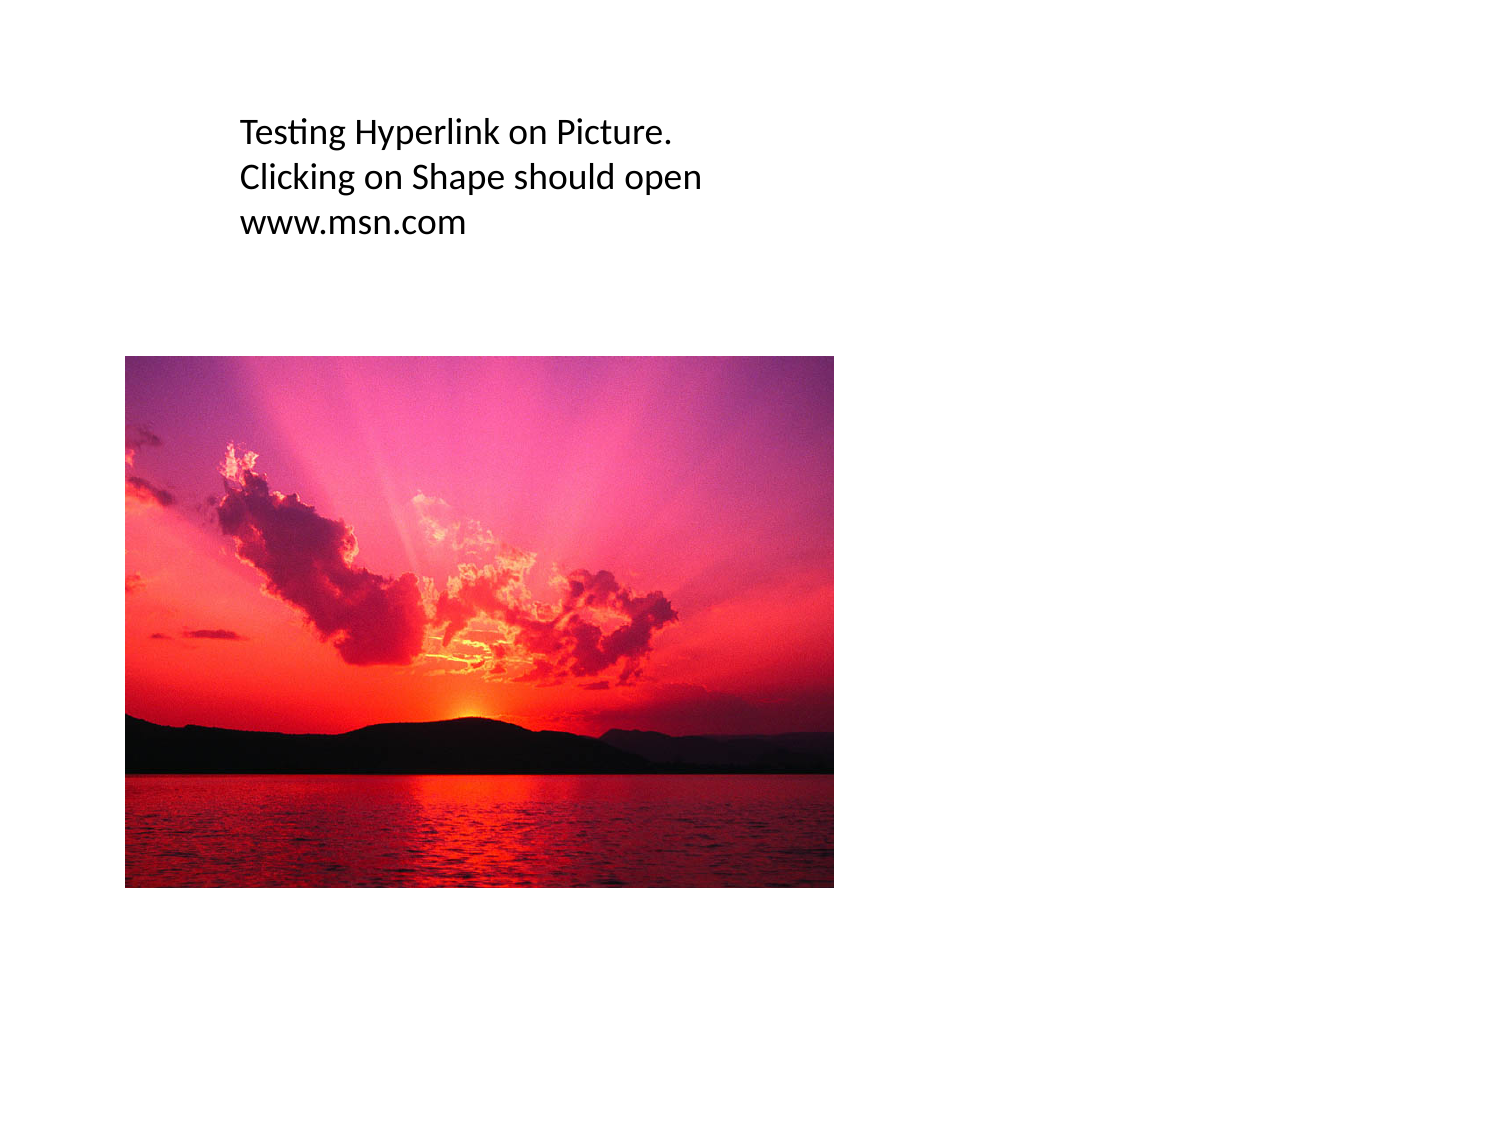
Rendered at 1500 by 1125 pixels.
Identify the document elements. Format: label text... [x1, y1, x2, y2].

picture [124, 355, 834, 888]
text_box Testing Hyperlink on Picture. Clicking on Shape should open www.msn.com [224, 99, 738, 250]
